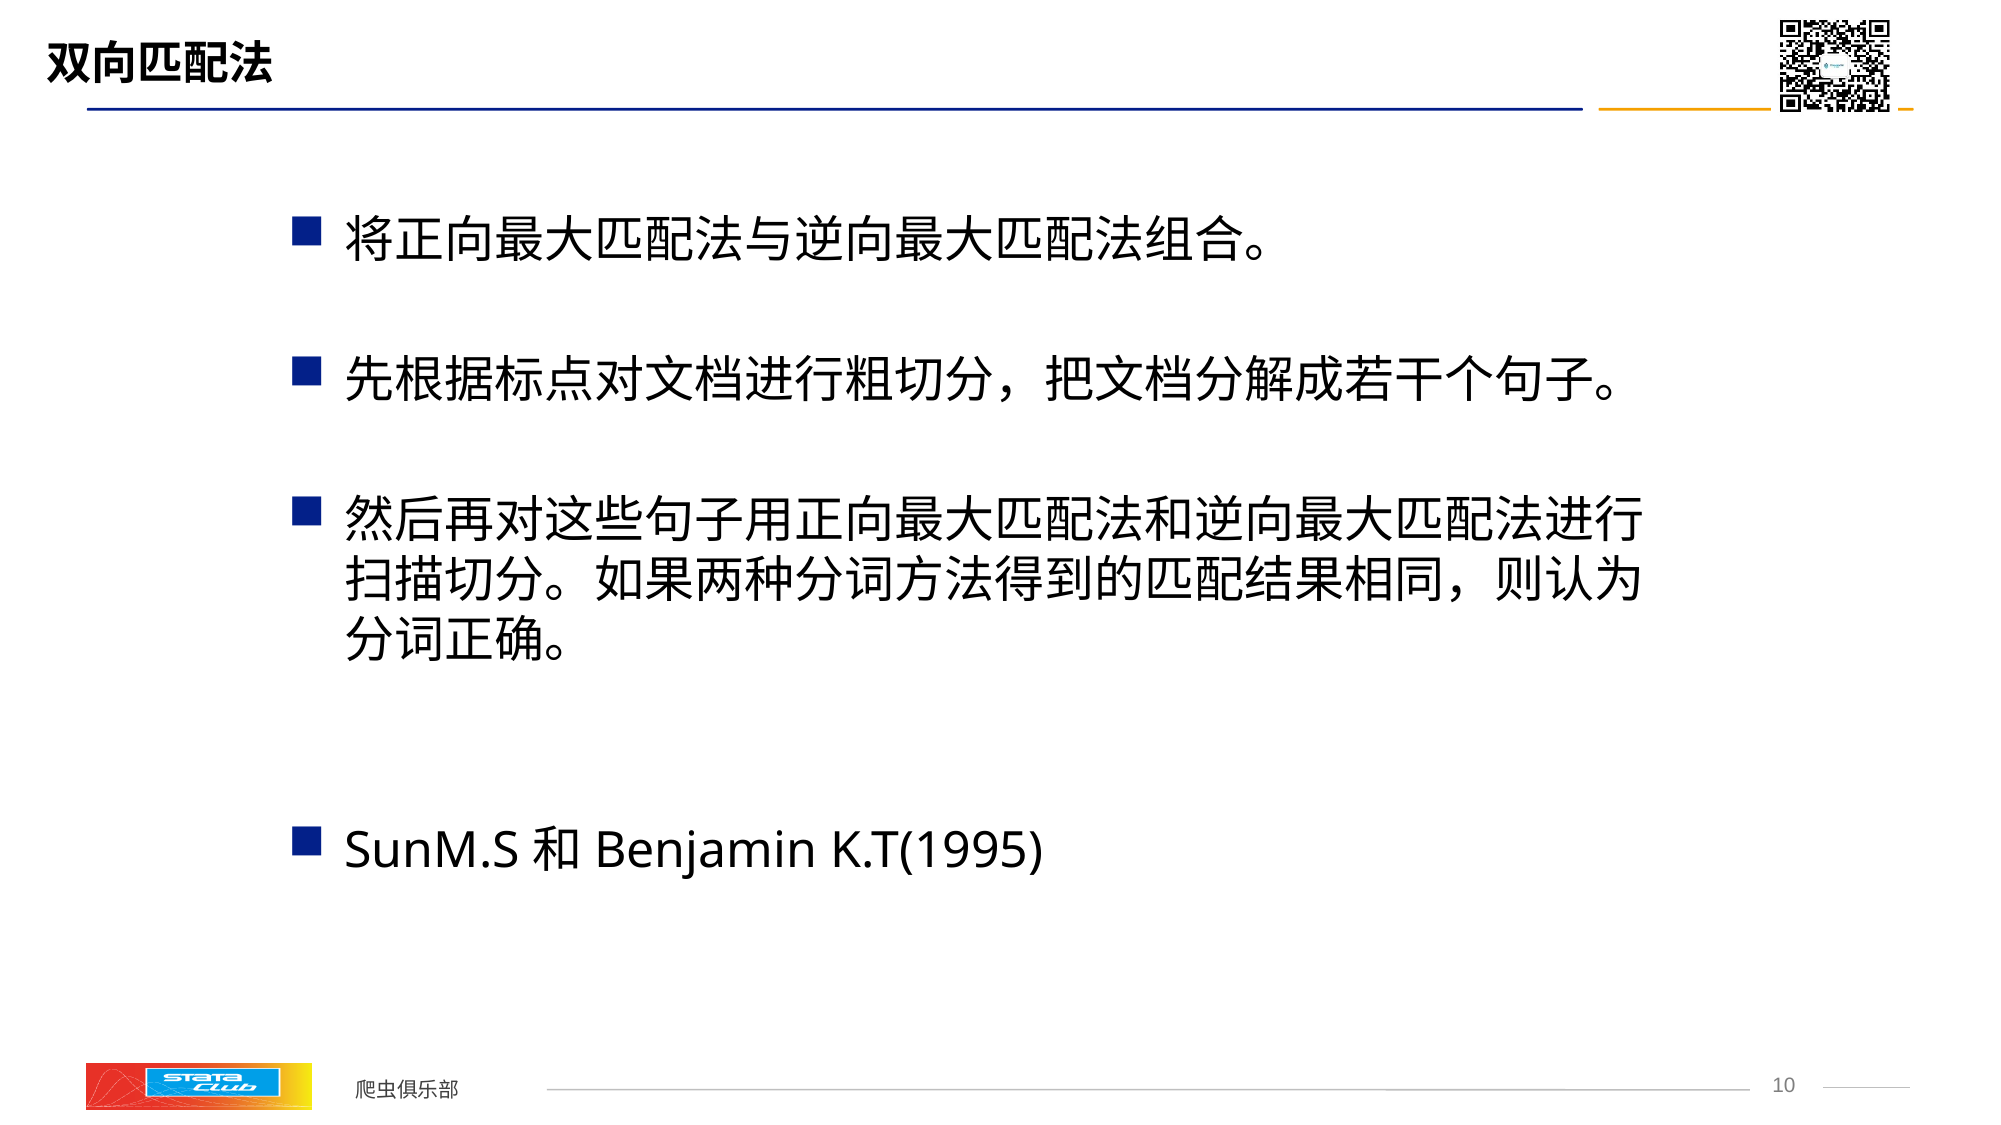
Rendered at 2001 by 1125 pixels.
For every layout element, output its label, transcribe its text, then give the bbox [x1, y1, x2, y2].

picture [86, 1063, 312, 1110]
list 将正向最大匹配法与逆向最大匹配法组合。 先根据标点对文档进行粗切分，把文档分解成若干个句子。 然后再对这些句子用正向最大匹配法和逆向最大匹配法进行扫描切分。如果两种分词方法得到的匹配结果相同，则认为分词正确。 SunM.S和Benjamin K.T(1995) [273, 200, 1688, 953]
title 双向匹配法 [30, 25, 1851, 97]
picture [1771, 12, 1898, 119]
